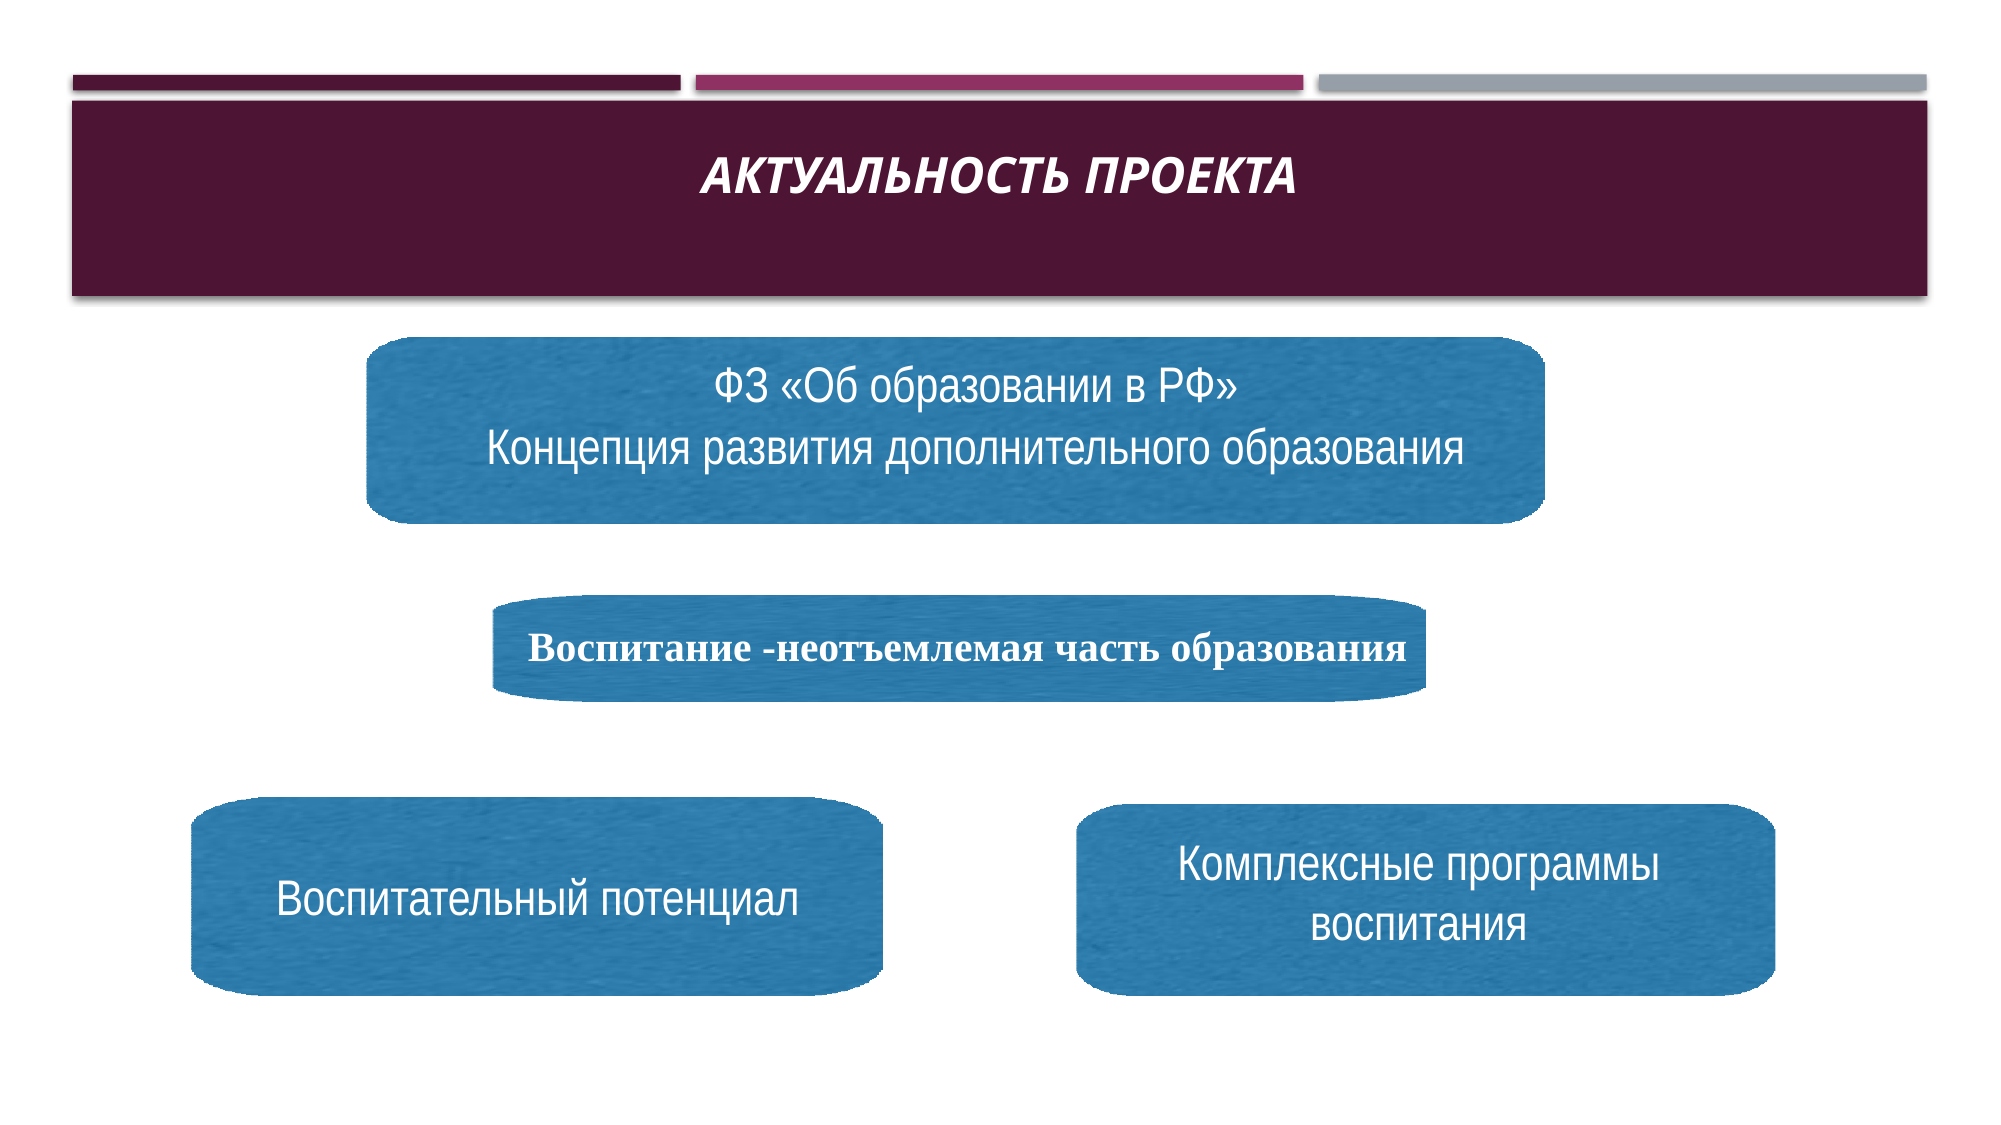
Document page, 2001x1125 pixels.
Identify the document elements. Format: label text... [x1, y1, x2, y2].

text_box Воспитательный потенциал [252, 862, 822, 925]
text_box Комплексные программы воспитания [1076, 828, 1761, 951]
text_box Воспитание -неотъемлемая часть образования [513, 612, 1423, 678]
text_box [492, 595, 1426, 702]
text_box [191, 797, 883, 996]
text_box ФЗ «Об образовании в РФ» Концепция развития дополнительного образования [393, 350, 1559, 475]
text_box [1076, 804, 1776, 996]
title АКТУАЛЬНОСТЬ проекта [95, 115, 1905, 282]
text_box [366, 337, 1545, 524]
